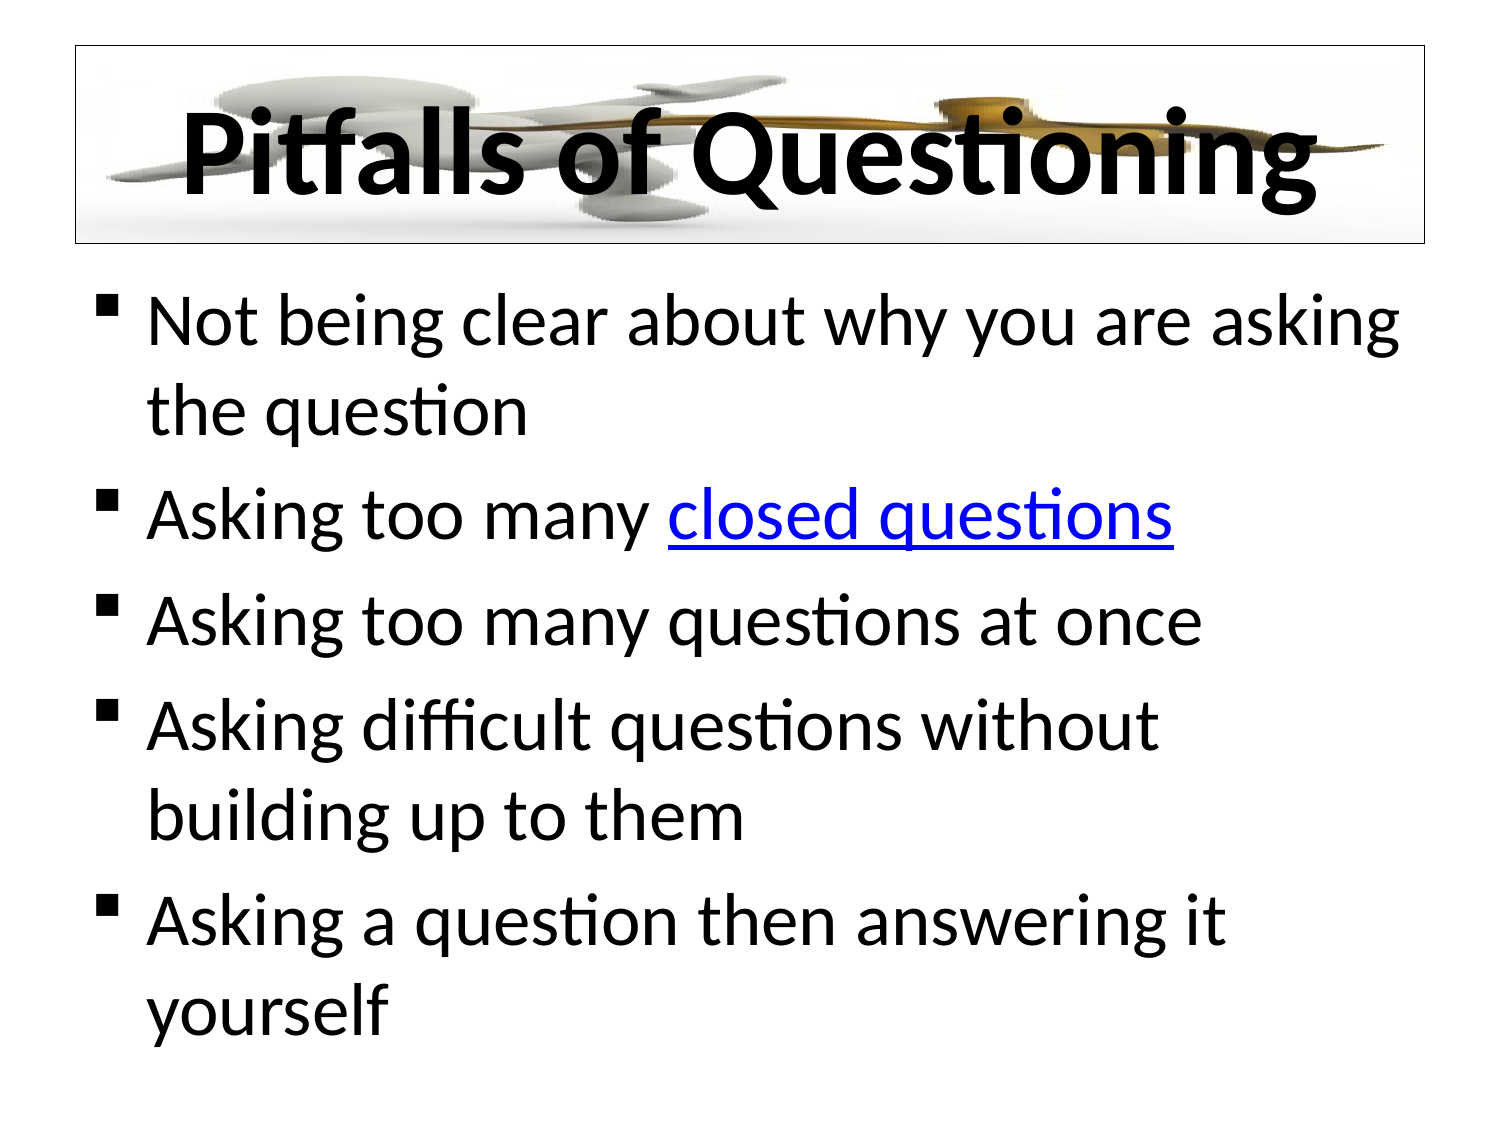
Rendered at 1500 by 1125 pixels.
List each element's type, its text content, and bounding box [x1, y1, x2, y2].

list Not being clear about why you are asking the question Asking too many closed questions Asking too many questions at once Asking difficult questions without building up to them Asking a question then answering it yourself [75, 262, 1425, 1059]
title Pitfalls of Questioning [75, 45, 1425, 244]
